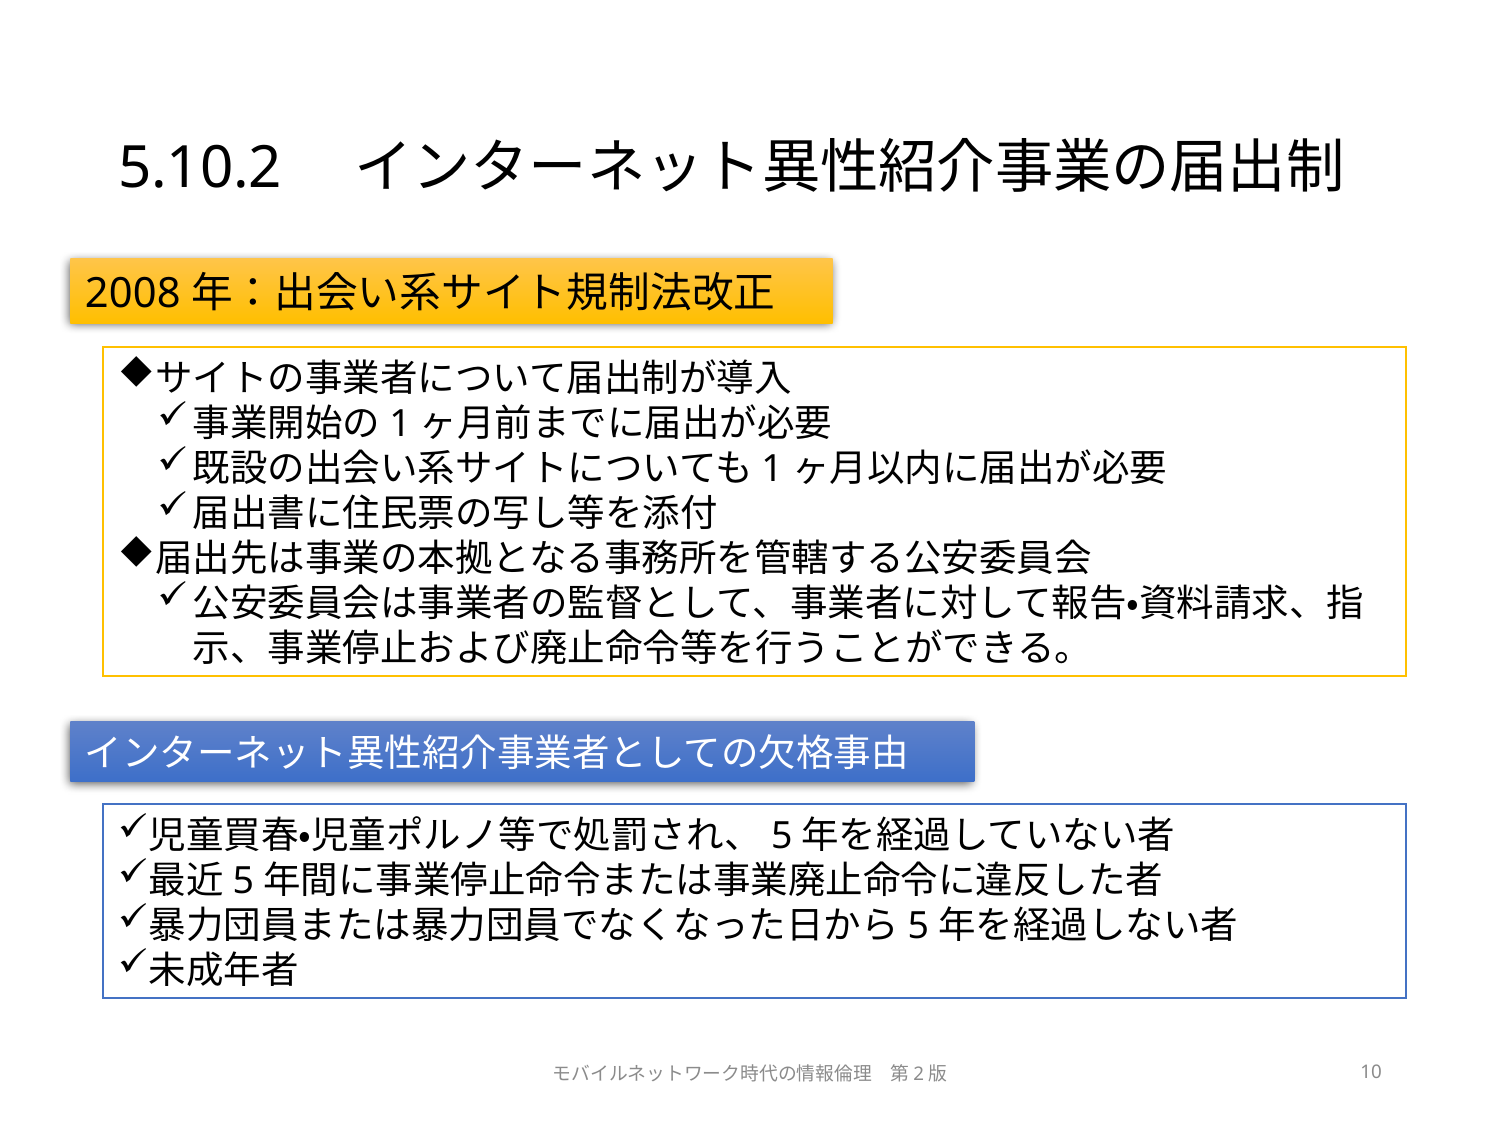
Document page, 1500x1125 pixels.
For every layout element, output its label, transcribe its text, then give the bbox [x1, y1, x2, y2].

text_box 2008年：出会い系サイト規制法改正 [70, 258, 833, 324]
footer モバイルネットワーク時代の情報倫理 第2版 [496, 1042, 1004, 1103]
text_box 児童買春・児童ポルノ等で処罰され、5年を経過していない者 最近5年間に事業停止命令または事業廃止命令に違反した者 暴力団員または暴力団員でなくなった日から5年を経過しない者 未成年者 [102, 803, 1407, 999]
text_box サイトの事業者について届出制が導入 事業開始の1ヶ月前までに届出が必要 既設の出会い系サイトについても1ヶ月以内に届出が必要 届出書に住民票の写し等を添付 届出先は事業の本拠となる事務所を管轄する公安委員会 公安委員会は事業者の監督として、事業者に対して報告・資料請求、指示、事業停止および廃止命令等を行うことができる。 [102, 346, 1407, 677]
slide_number 10 [1059, 1042, 1397, 1103]
title 5.10.2 インターネット異性紹介事業の届出制 [103, 59, 1397, 278]
text_box インターネット異性紹介事業者としての欠格事由 [70, 721, 975, 782]
